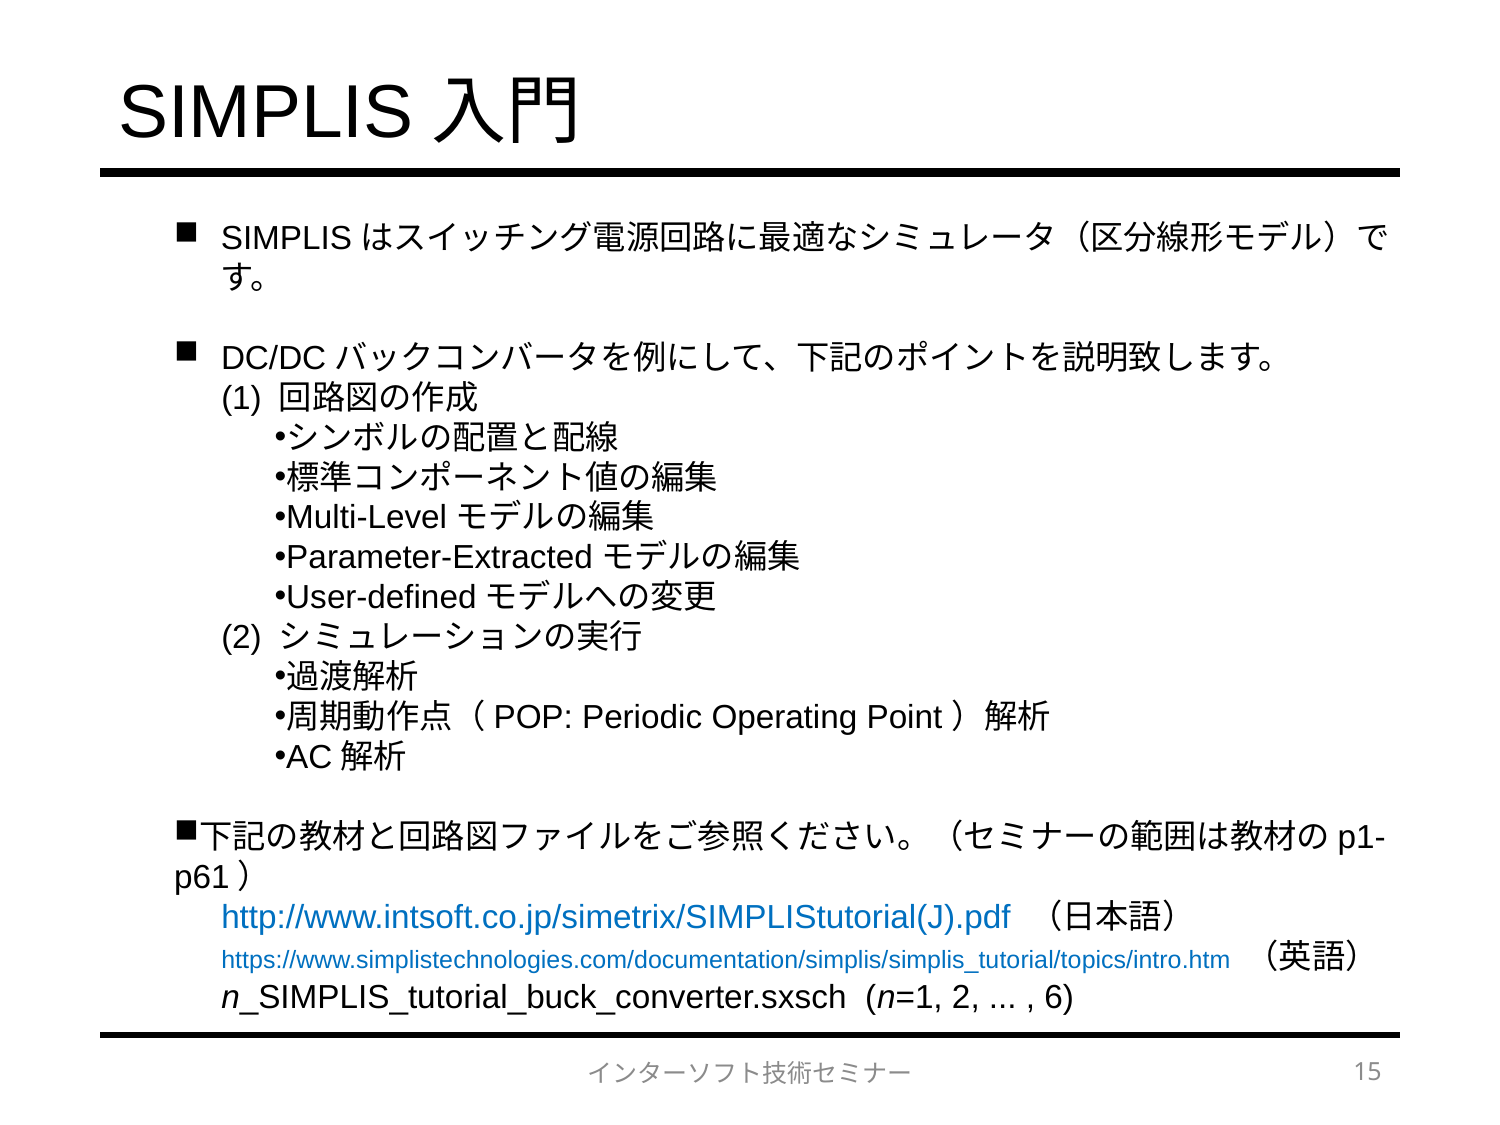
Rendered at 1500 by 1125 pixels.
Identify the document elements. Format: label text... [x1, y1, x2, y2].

text_box SIMPLISはスイッチング電源回路に最適なシミュレータ（区分線形モデル）です。 DC/DCバックコンバータを例にして、下記のポイントを説明致します。 (1) 回路図の作成 シンボルの配置と配線 標準コンポーネント値の編集 Multi-Levelモデルの編集 Parameter-Extractedモデルの編集 User-definedモデルへの変更 (2) シミュレーションの実行 過渡解析 周期動作点（POP: Periodic Operating Point）解析 AC解析 下記の教材と回路図ファイルをご参照ください。（セミナーの範囲は教材のp1-p61） http://www.intsoft.co.jp/simetrix/SIMPLIStutorial(J).pdf （日本語） https://www.simplistechnologies.com/documentation/simplis/simplis_tutorial/topics/intro.htm （英語） n_SIMPLIS_tutorial_buck_converter.sxsch (n=1, 2, ... , 6) [159, 208, 1424, 1023]
footer インターソフト技術セミナー [496, 1042, 1004, 1103]
slide_number 15 [1059, 1042, 1397, 1103]
title SIMPLIS入門 [103, 59, 1403, 167]
